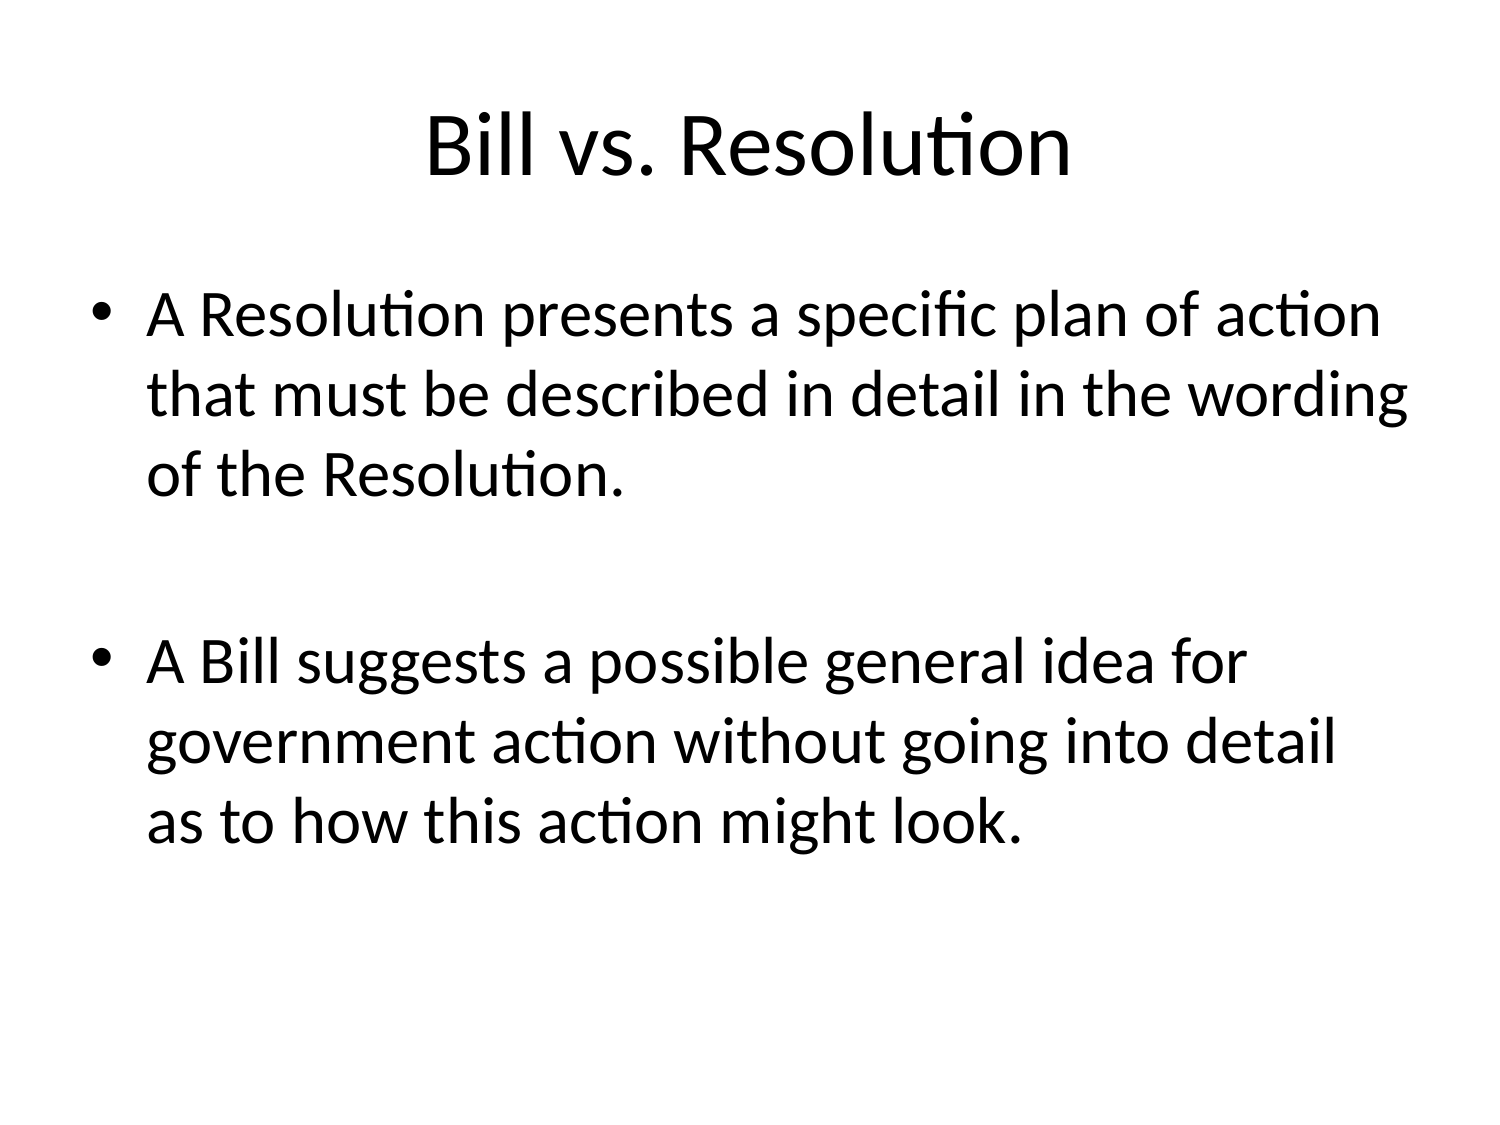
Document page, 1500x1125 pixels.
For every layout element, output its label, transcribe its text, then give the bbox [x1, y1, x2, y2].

list A Resolution presents a specific plan of action that must be described in detail in the wording of the Resolution. A Bill suggests a possible general idea for government action without going into detail as to how this action might look. [75, 262, 1425, 1005]
title Bill vs. Resolution [75, 45, 1425, 233]
